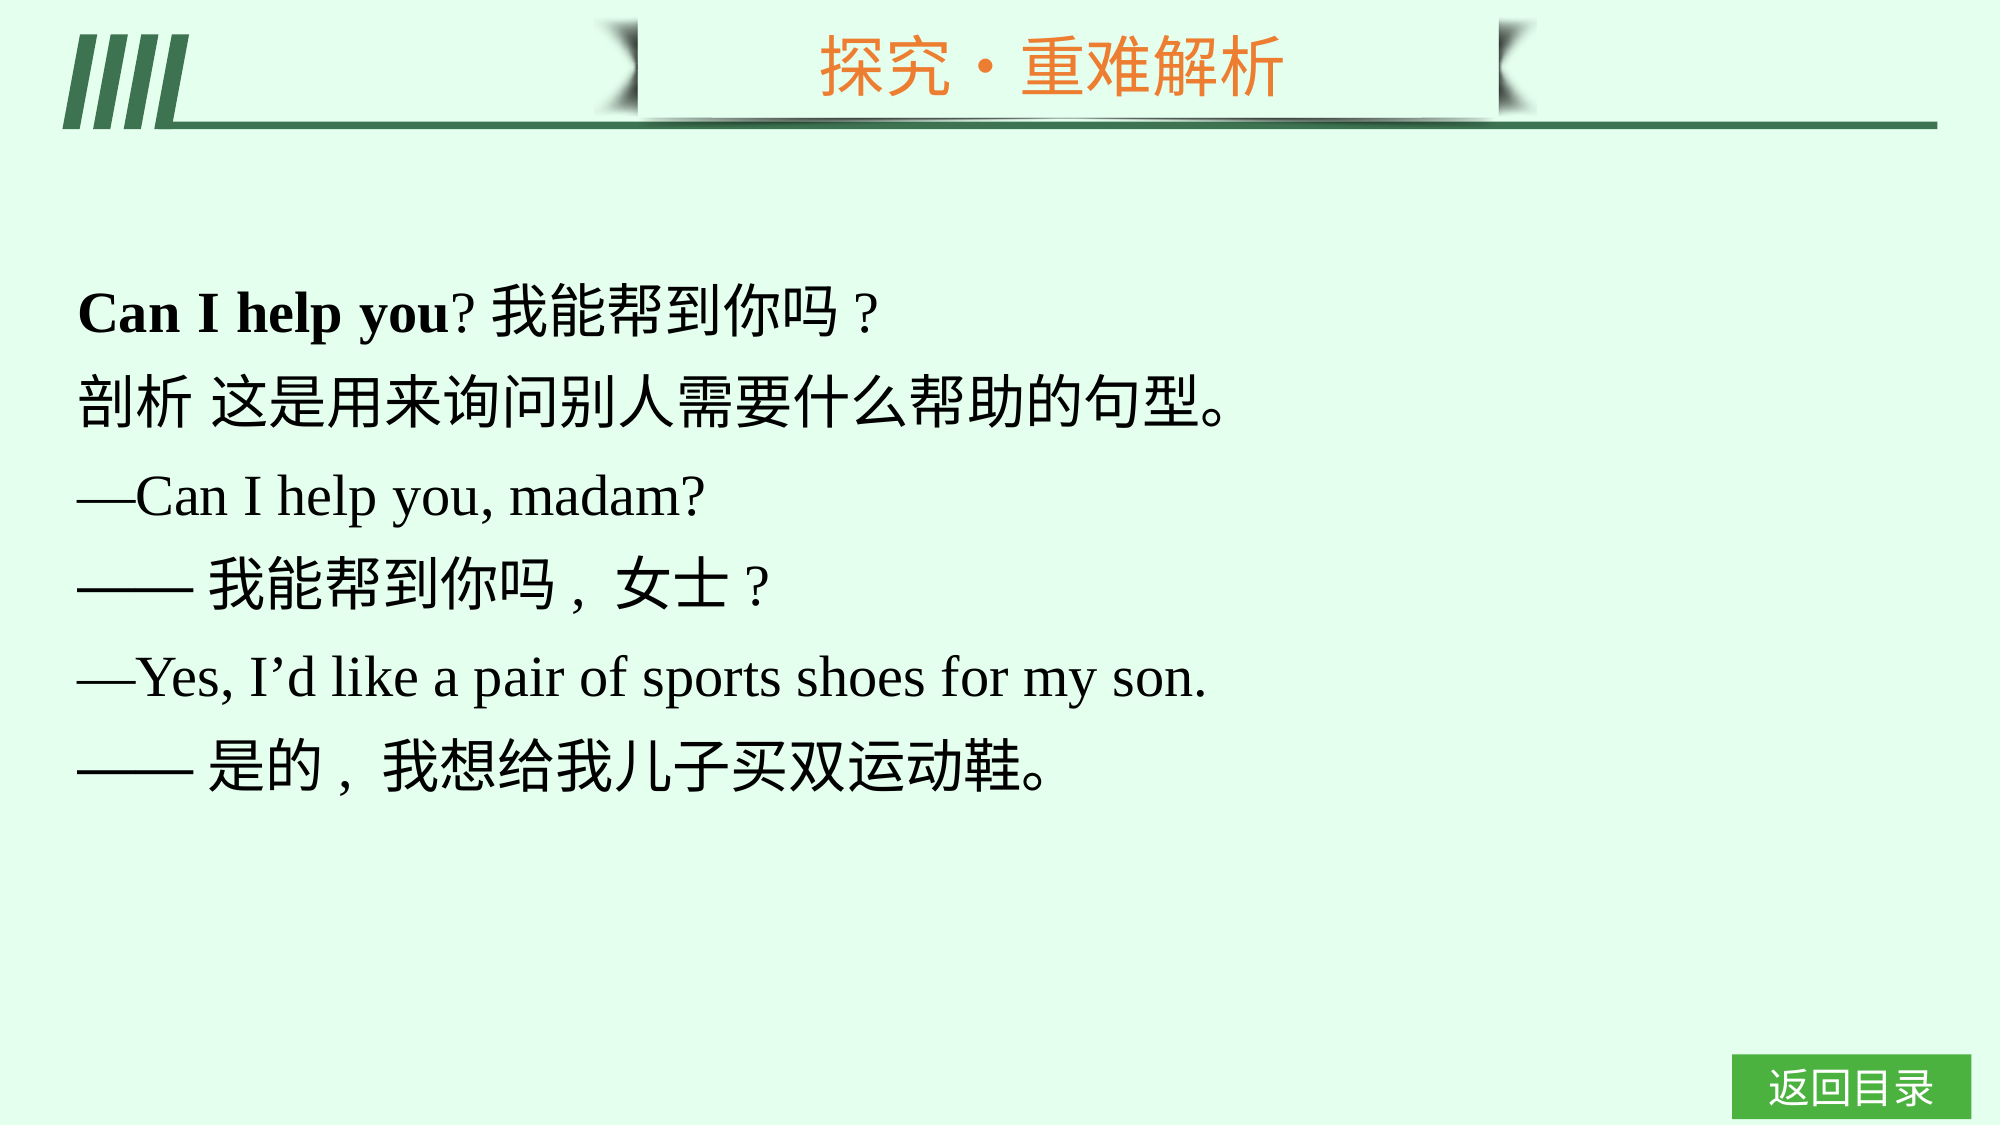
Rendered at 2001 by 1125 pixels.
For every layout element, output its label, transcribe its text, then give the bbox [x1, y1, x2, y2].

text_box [594, 16, 1537, 127]
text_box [62, 34, 1938, 130]
text_box Can I help you?我能帮到你吗? 剖析 这是用来询问别人需要什么帮助的句型。 —Can I help you, madam? ——我能帮到你吗, 女士? —Yes, I’d like a pair of sports shoes for my son. ——是的, 我想给我儿子买双运动鞋。 [62, 246, 1938, 807]
